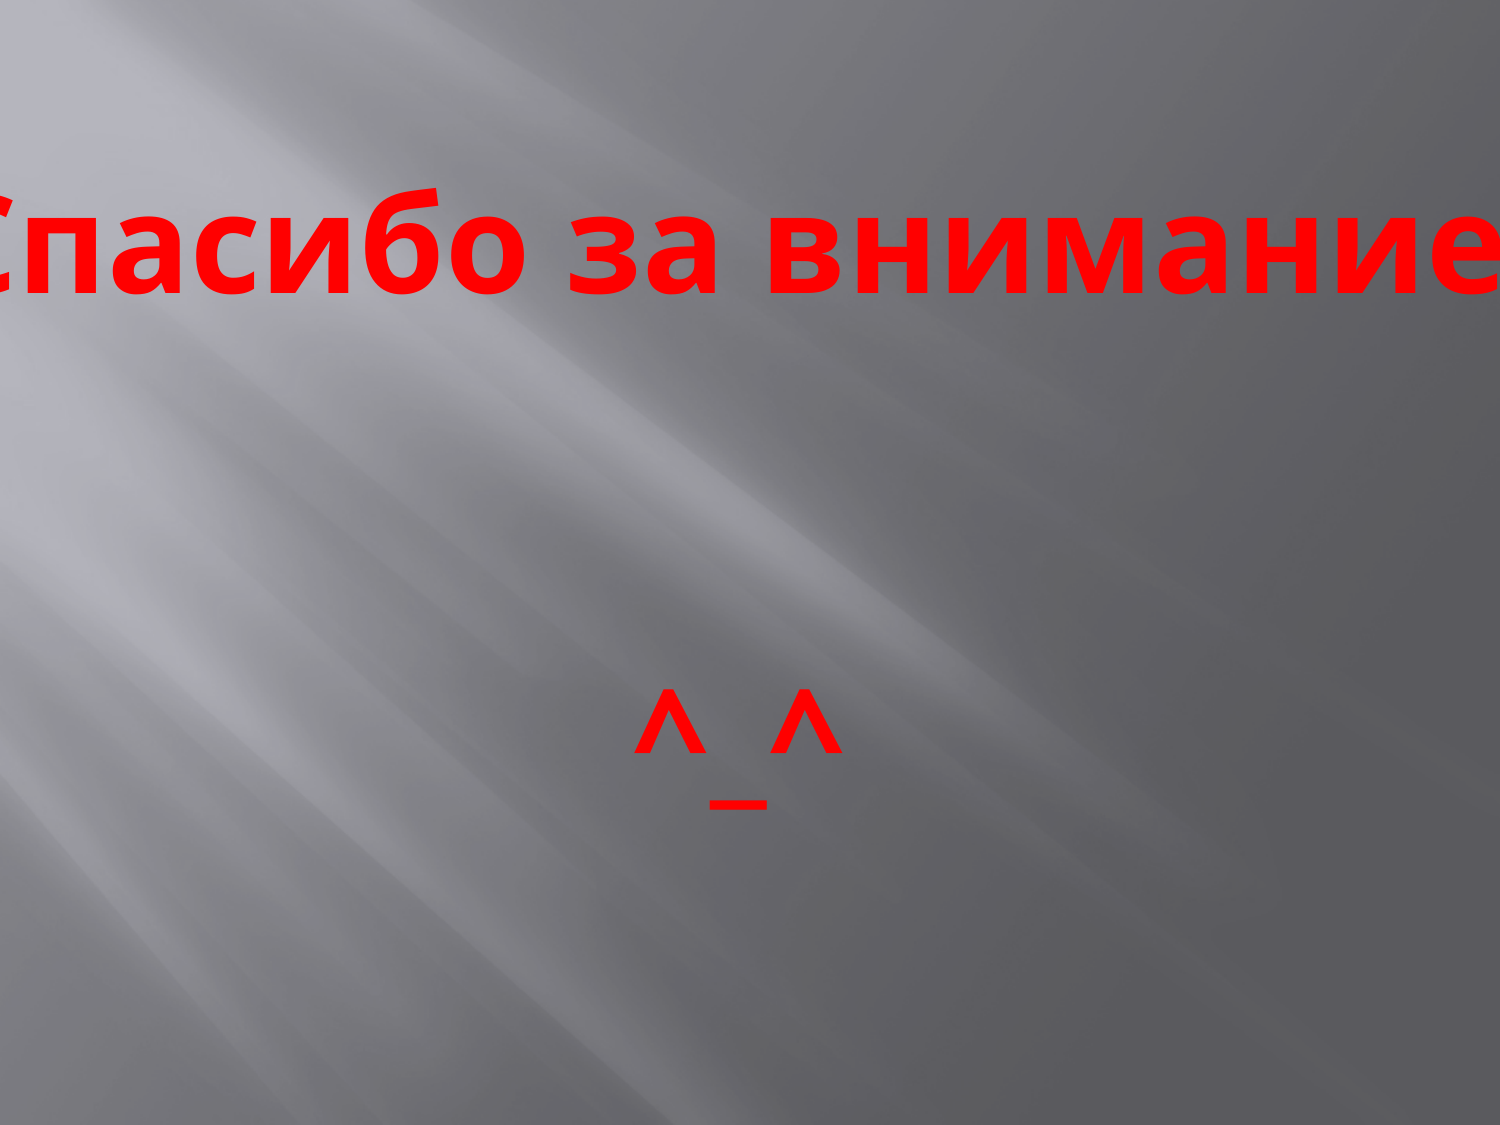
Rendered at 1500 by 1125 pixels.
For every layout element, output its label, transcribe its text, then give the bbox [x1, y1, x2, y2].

text_box Спасибо за внимание! ^_^ [0, 148, 1500, 824]
